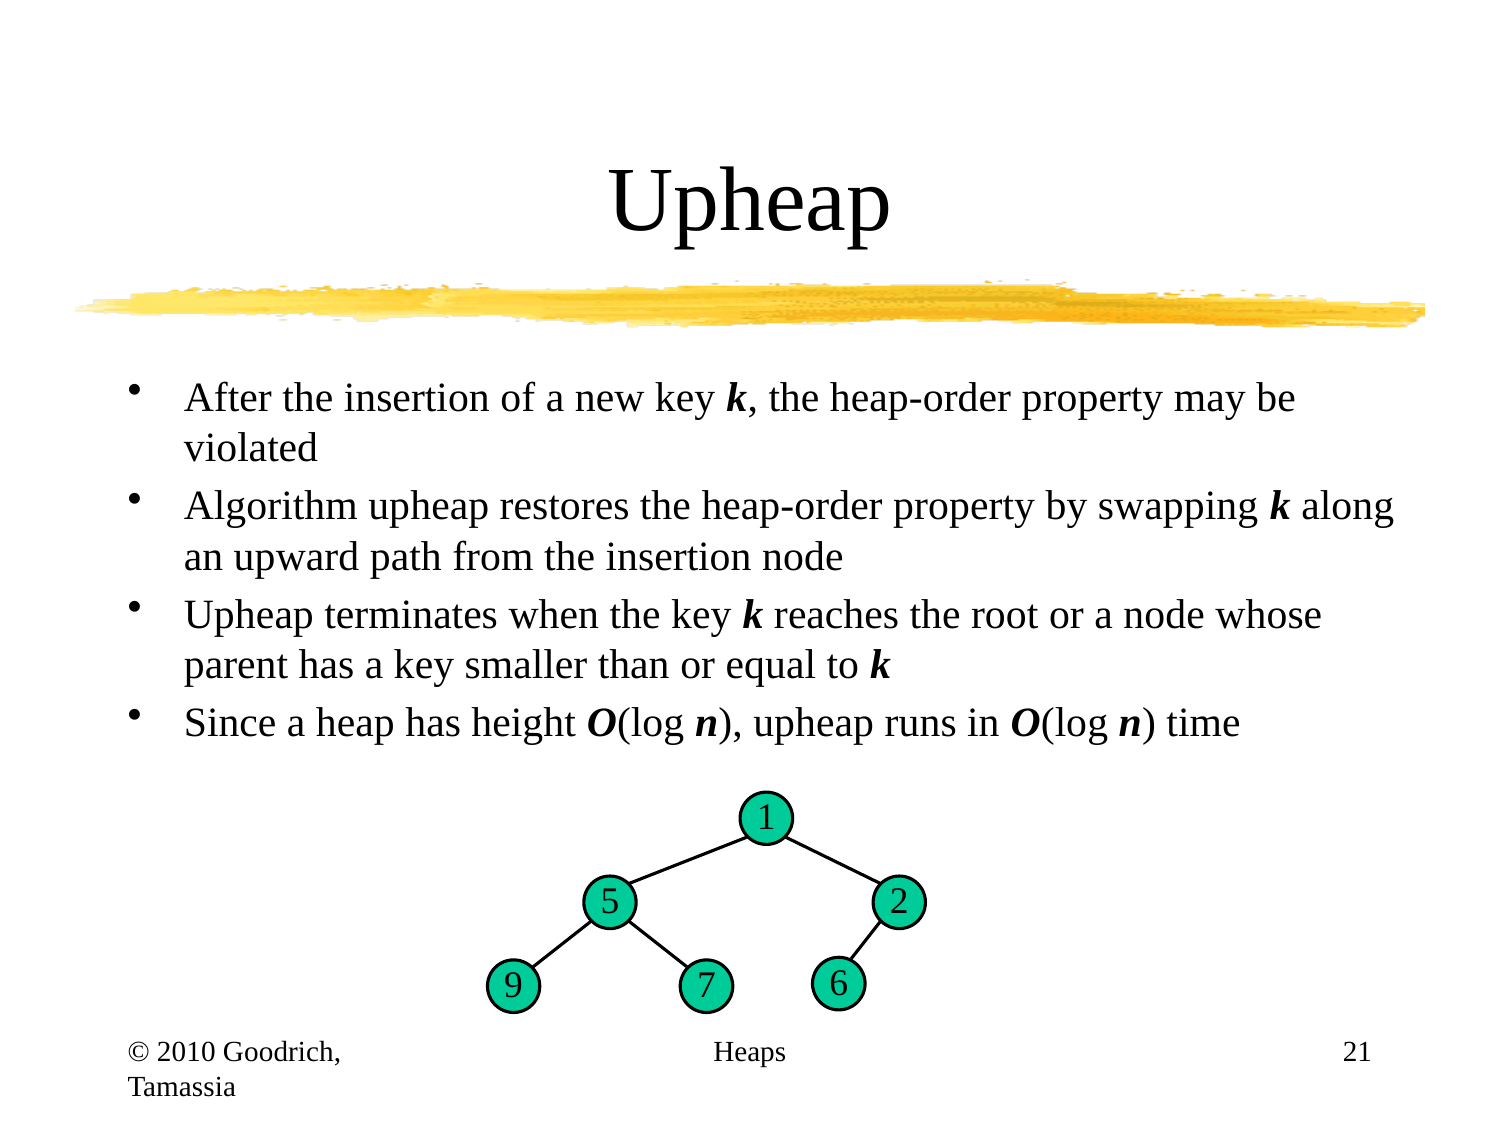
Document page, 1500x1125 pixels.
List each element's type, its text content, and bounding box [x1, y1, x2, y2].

picture [75, 274, 1425, 338]
slide_number © 2010 Goodrich, Tamassia [112, 1024, 426, 1101]
slide_number 21 [1074, 1024, 1388, 1101]
text_box 5 [583, 876, 637, 929]
text_box 9 [487, 959, 540, 1013]
footer Heaps [512, 1024, 988, 1101]
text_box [628, 921, 689, 967]
text_box 1 [740, 792, 793, 845]
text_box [628, 837, 749, 883]
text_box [531, 921, 592, 967]
text_box 7 [680, 959, 733, 1013]
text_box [784, 837, 881, 883]
list After the insertion of a new key k, the heap-order property may be violated Algorithm upheap restores the heap-order property by swapping k along an upward path from the insertion node Upheap terminates when the key k reaches the root or a node whose parent has a key smaller than or equal to k Since a heap has height O(log n), upheap runs in O(log n) time [112, 362, 1438, 763]
text_box 2 [873, 876, 926, 929]
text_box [850, 921, 881, 959]
text_box 6 [812, 957, 866, 1010]
title Upheap [112, 99, 1388, 288]
